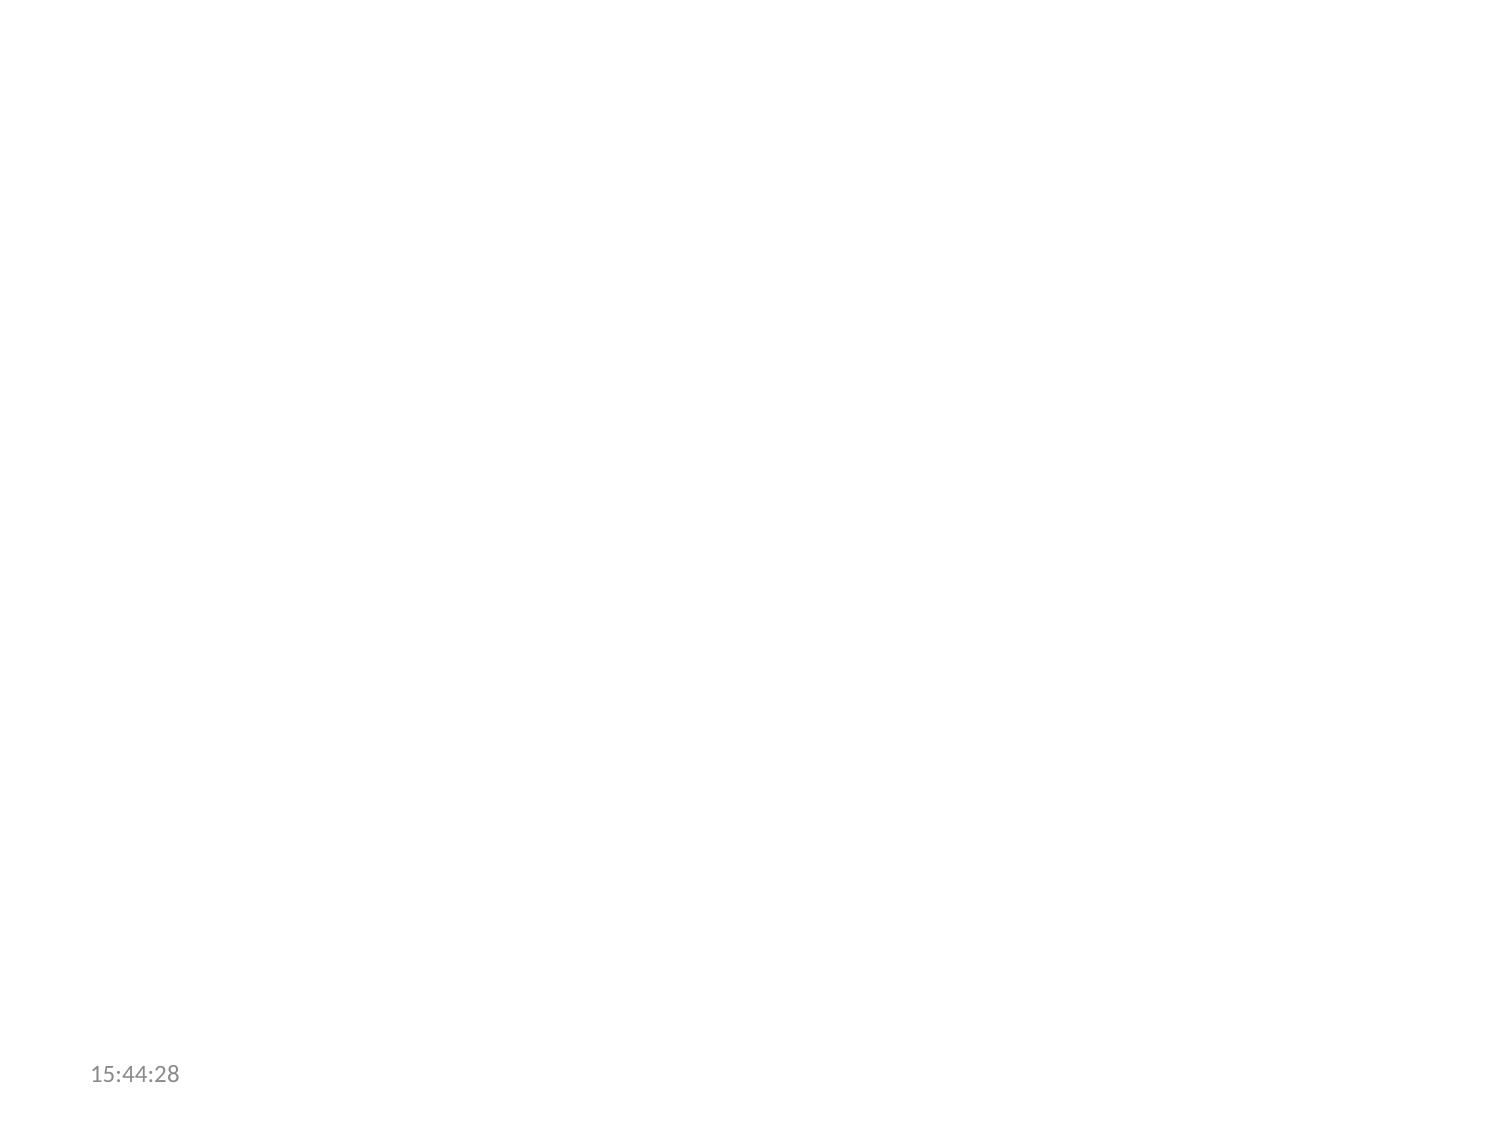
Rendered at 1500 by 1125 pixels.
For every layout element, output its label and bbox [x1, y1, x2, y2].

slide_number [75, 1042, 425, 1103]
